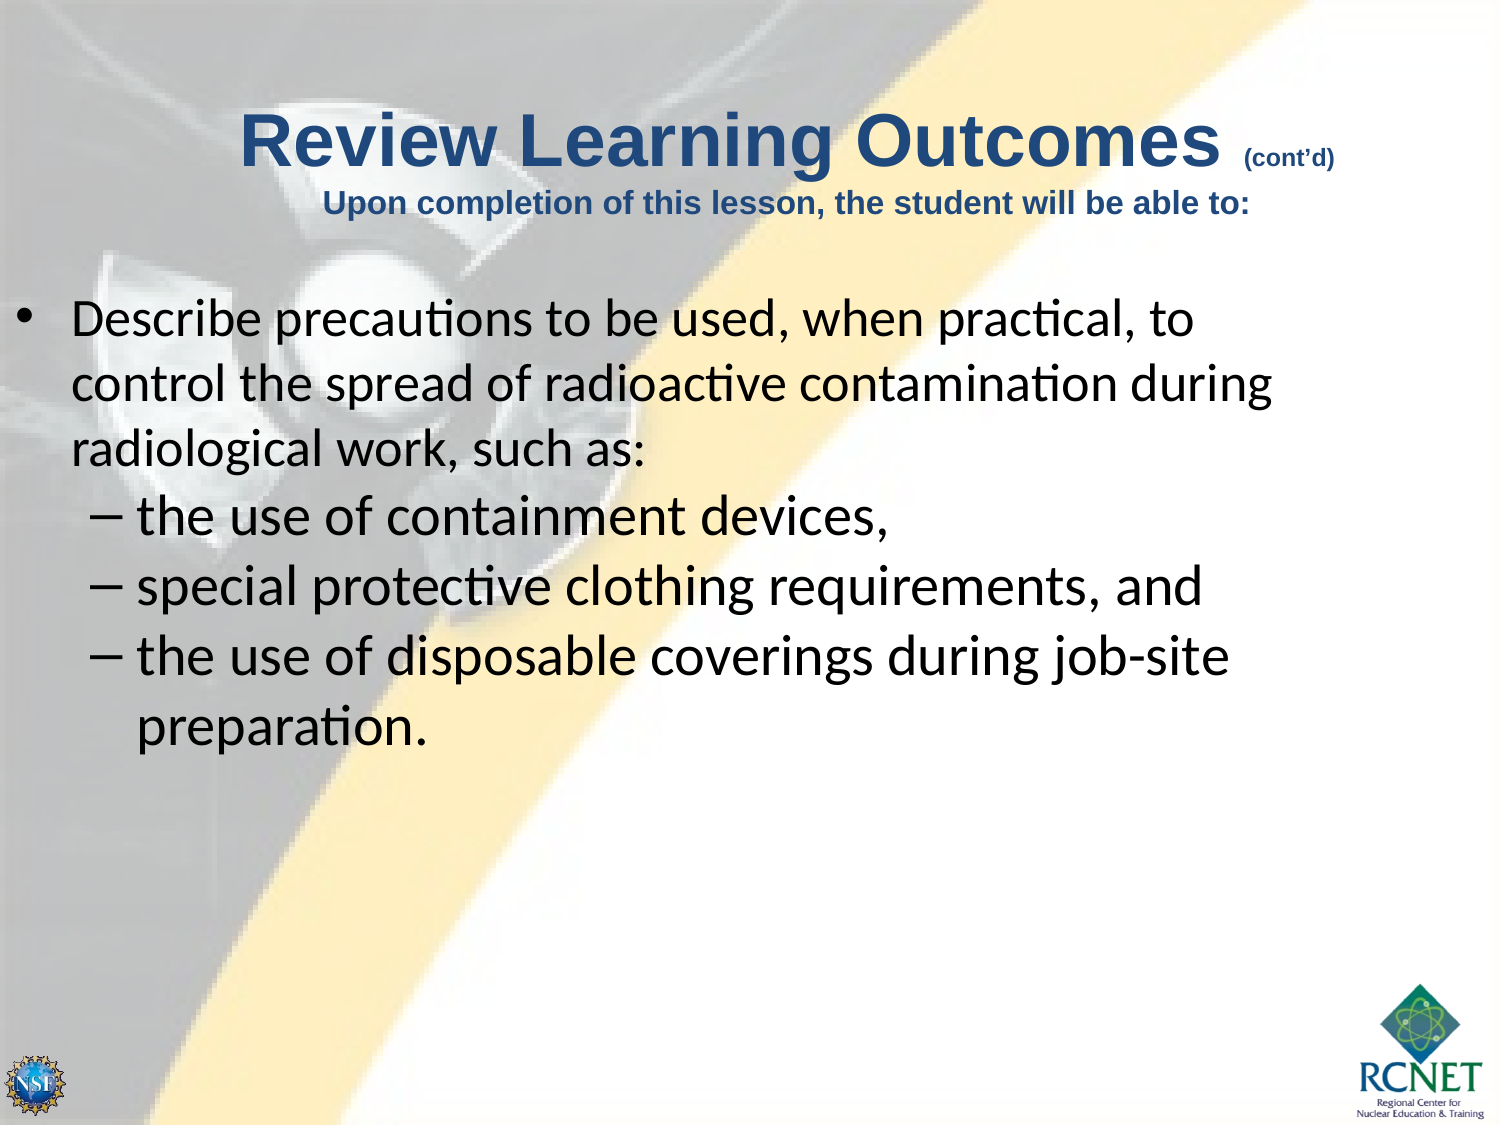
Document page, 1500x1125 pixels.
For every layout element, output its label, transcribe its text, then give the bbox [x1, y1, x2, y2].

text_box Review Learning Outcomes (cont’d) Upon completion of this lesson, the student will be able to: [200, 62, 1375, 250]
list Describe precautions to be used, when practical, to control the spread of radioactive contamination during radiological work, such as: the use of containment devices, special protective clothing requirements, and the use of disposable coverings during job-site preparation. [0, 275, 1350, 1013]
picture [0, 1056, 75, 1116]
picture [1332, 977, 1500, 1125]
